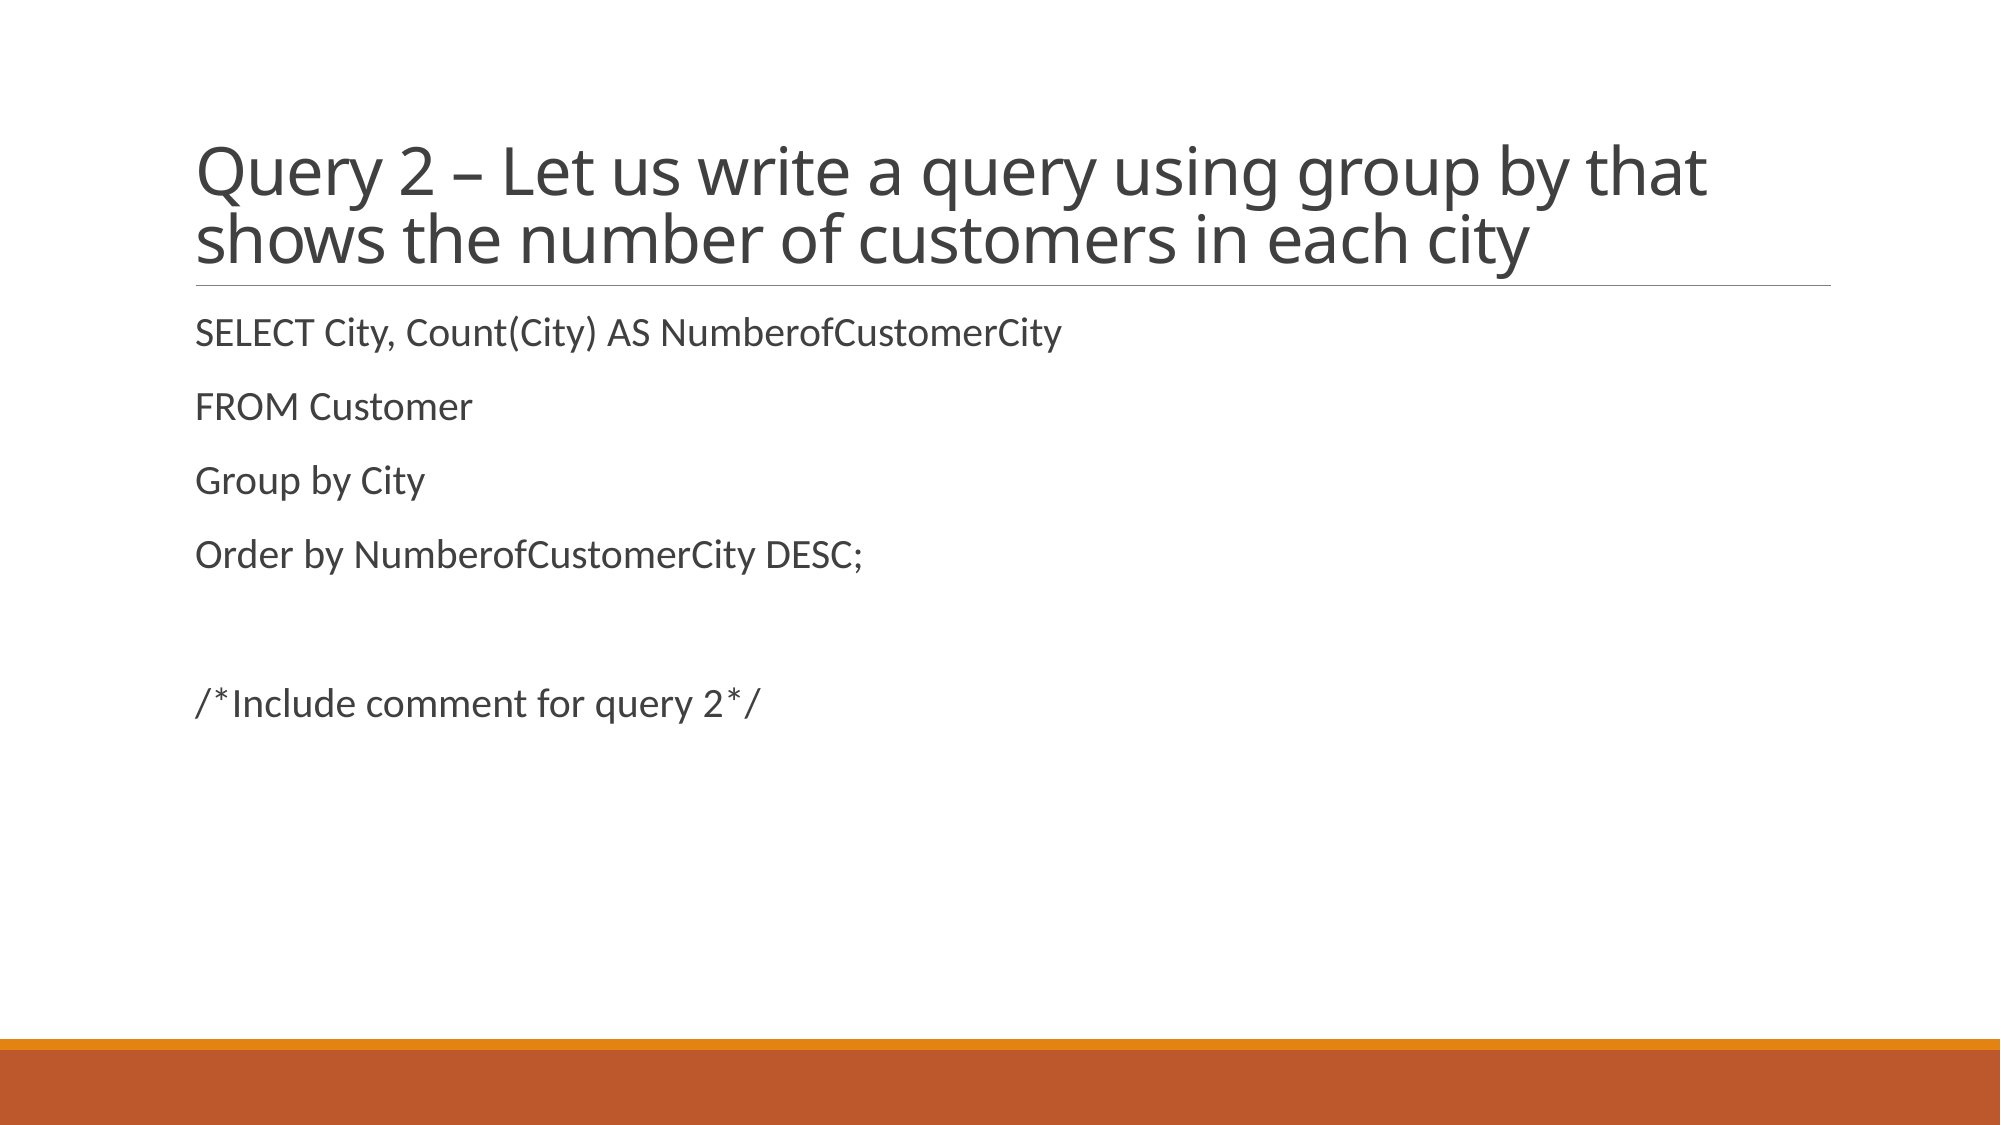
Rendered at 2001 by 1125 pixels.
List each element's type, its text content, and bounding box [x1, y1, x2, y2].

title Query 2 – Let us write a query using group by that shows the number of customers in each city [180, 47, 1830, 285]
list SELECT City, Count(City) AS NumberofCustomerCity FROM Customer Group by City Order by NumberofCustomerCity DESC; /*Include comment for query 2*/ [180, 302, 1830, 963]
